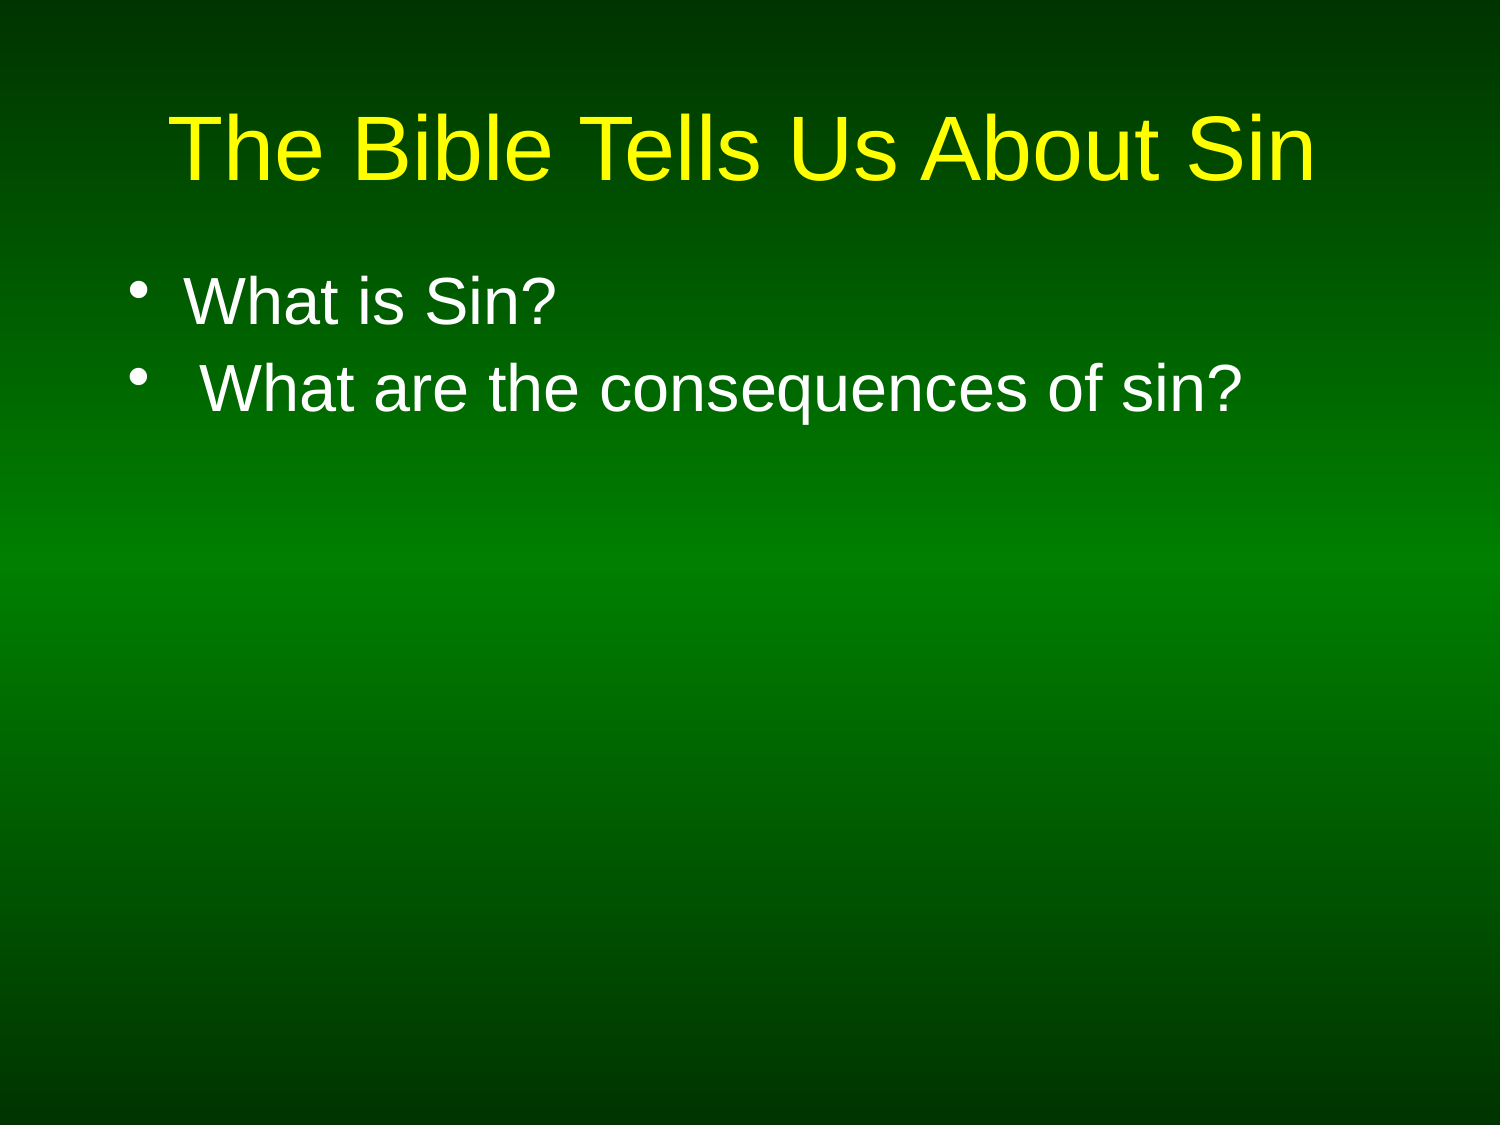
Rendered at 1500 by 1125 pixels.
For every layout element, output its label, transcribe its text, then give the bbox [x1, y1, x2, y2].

list What is Sin? [112, 249, 1450, 338]
title The Bible Tells Us About Sin [50, 50, 1438, 238]
text_box What are the consequences of sin? [112, 337, 1413, 493]
